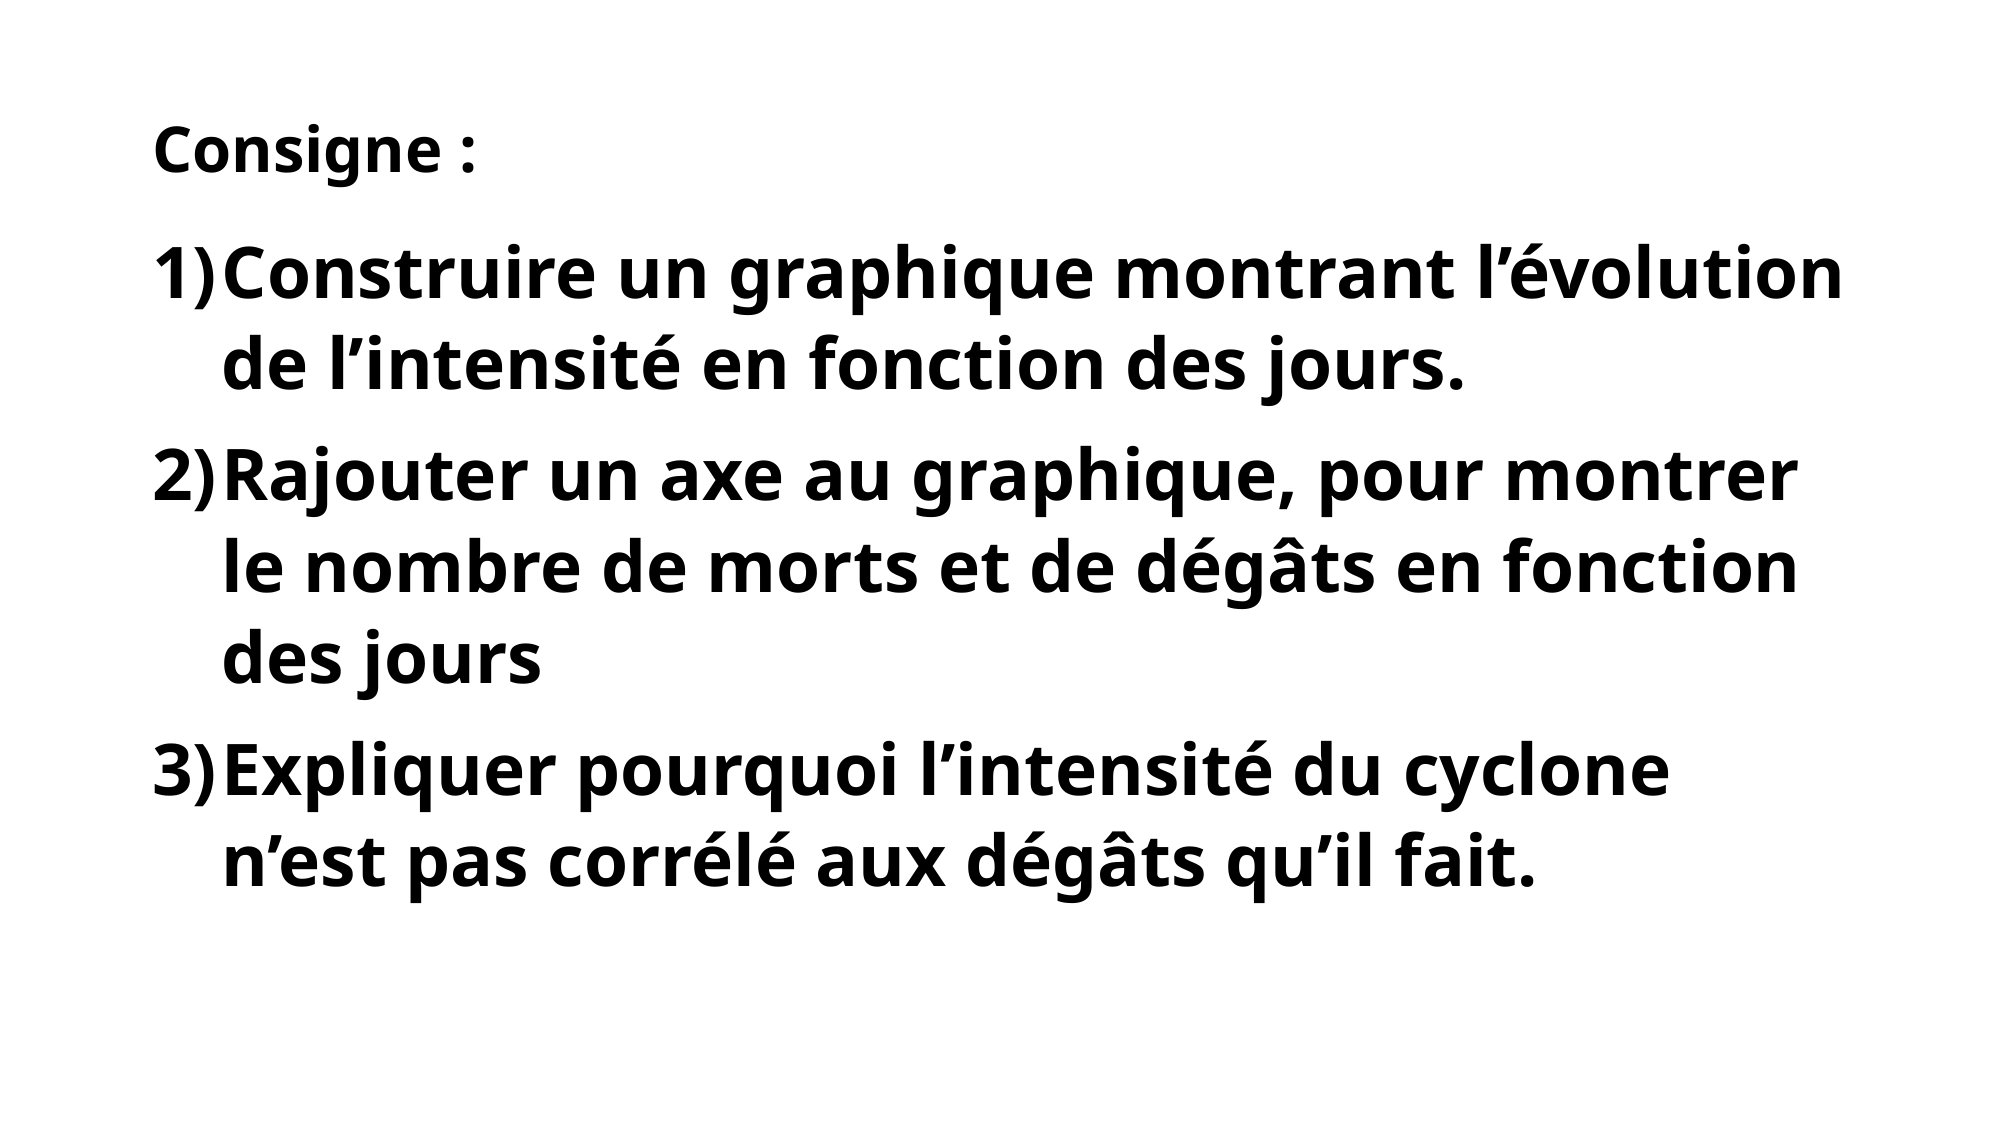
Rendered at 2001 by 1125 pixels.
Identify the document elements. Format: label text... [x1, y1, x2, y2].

text_box Consigne : Construire un graphique montrant l’évolution de l’intensité en fonction des jours. Rajouter un axe au graphique, pour montrer le nombre de morts et de dégâts en fonction des jours Expliquer pourquoi l’intensité du cyclone n’est pas corrélé aux dégâts qu’il fait. [137, 96, 1863, 1003]
